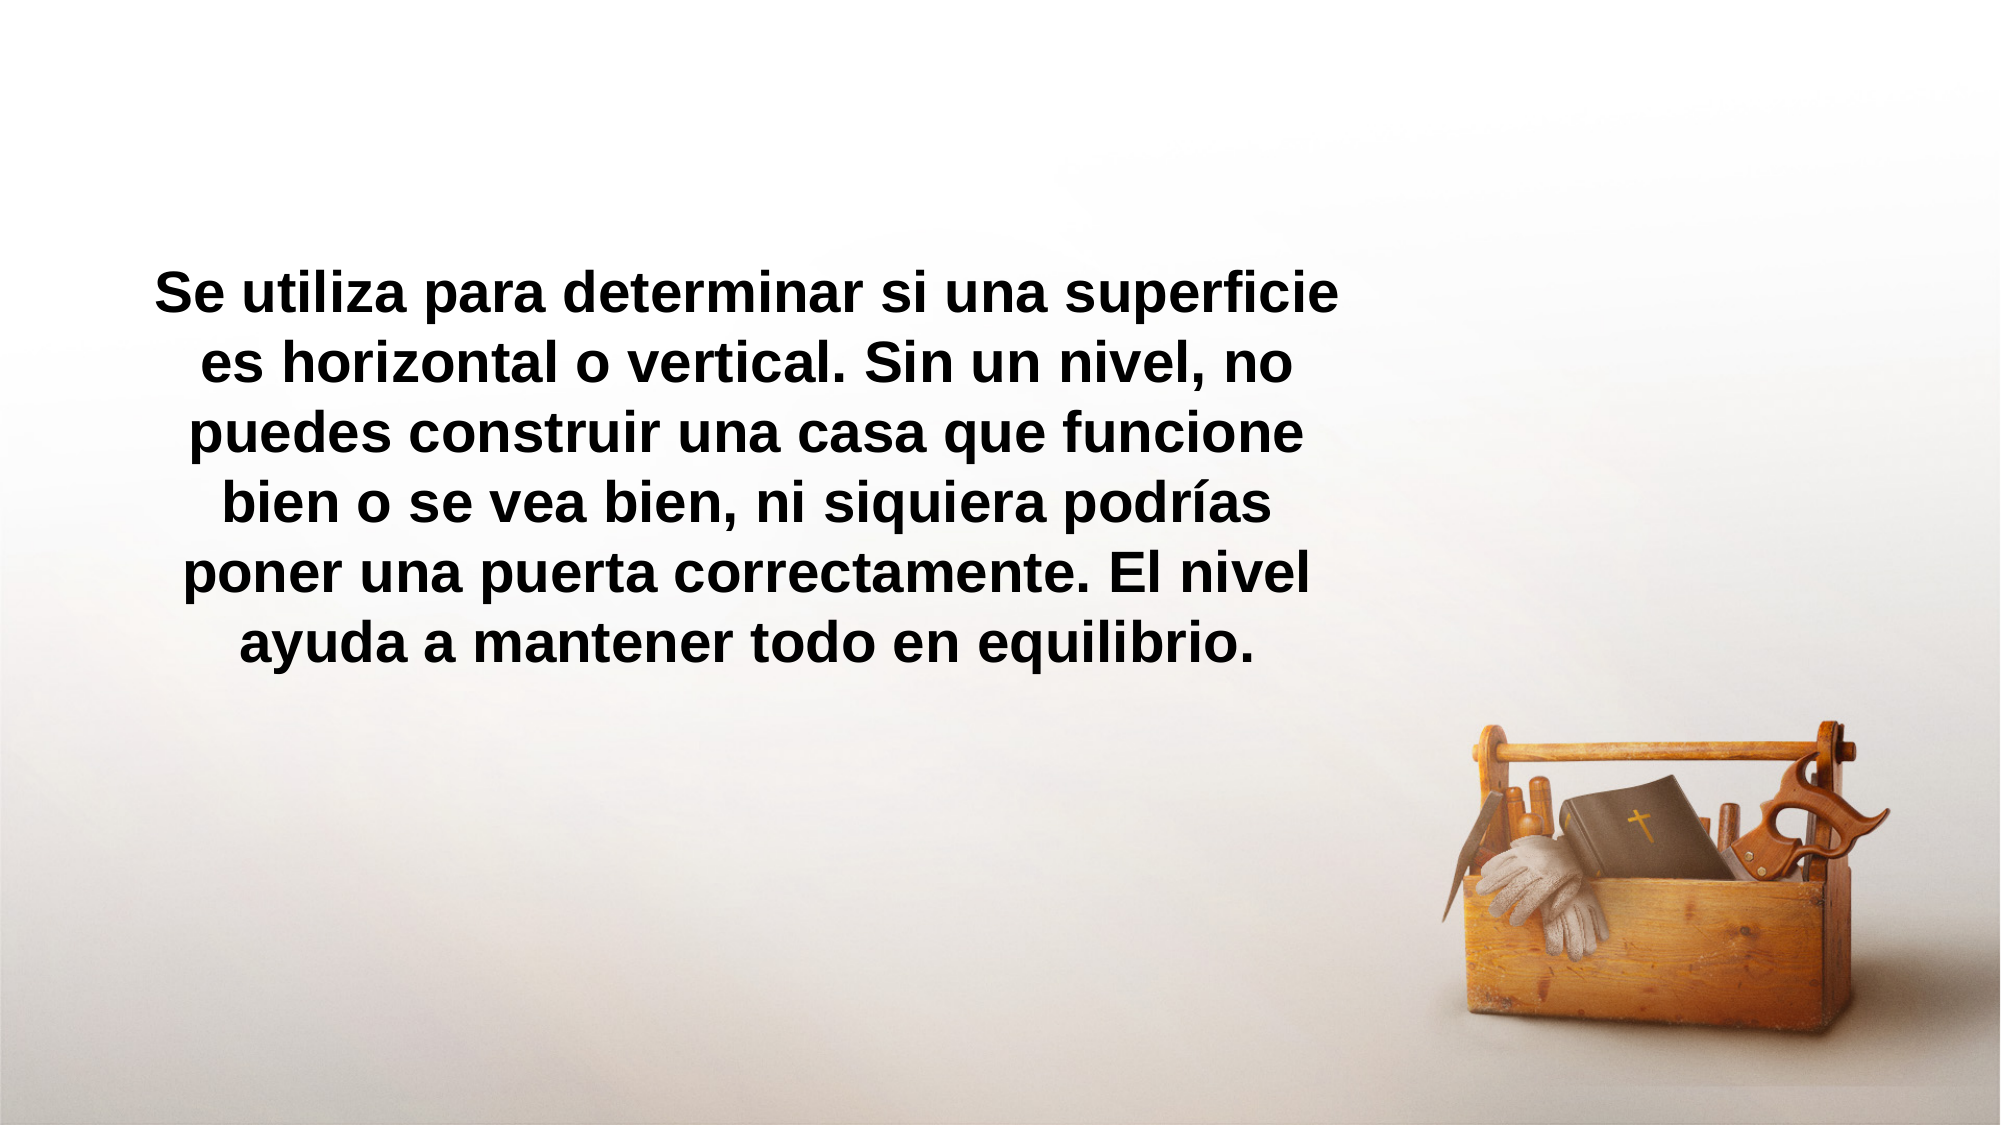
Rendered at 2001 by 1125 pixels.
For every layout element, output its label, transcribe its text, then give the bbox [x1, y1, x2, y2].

text_box Se utiliza para determinar si una superficie es horizontal o vertical. Sin un nivel, no puedes construir una casa que funcione bien o se vea bien, ni siquiera podrías poner una puerta correctamente. El nivel ayuda a mantener todo en equilibrio. [131, 246, 1365, 682]
picture [0, 0, 2001, 1125]
